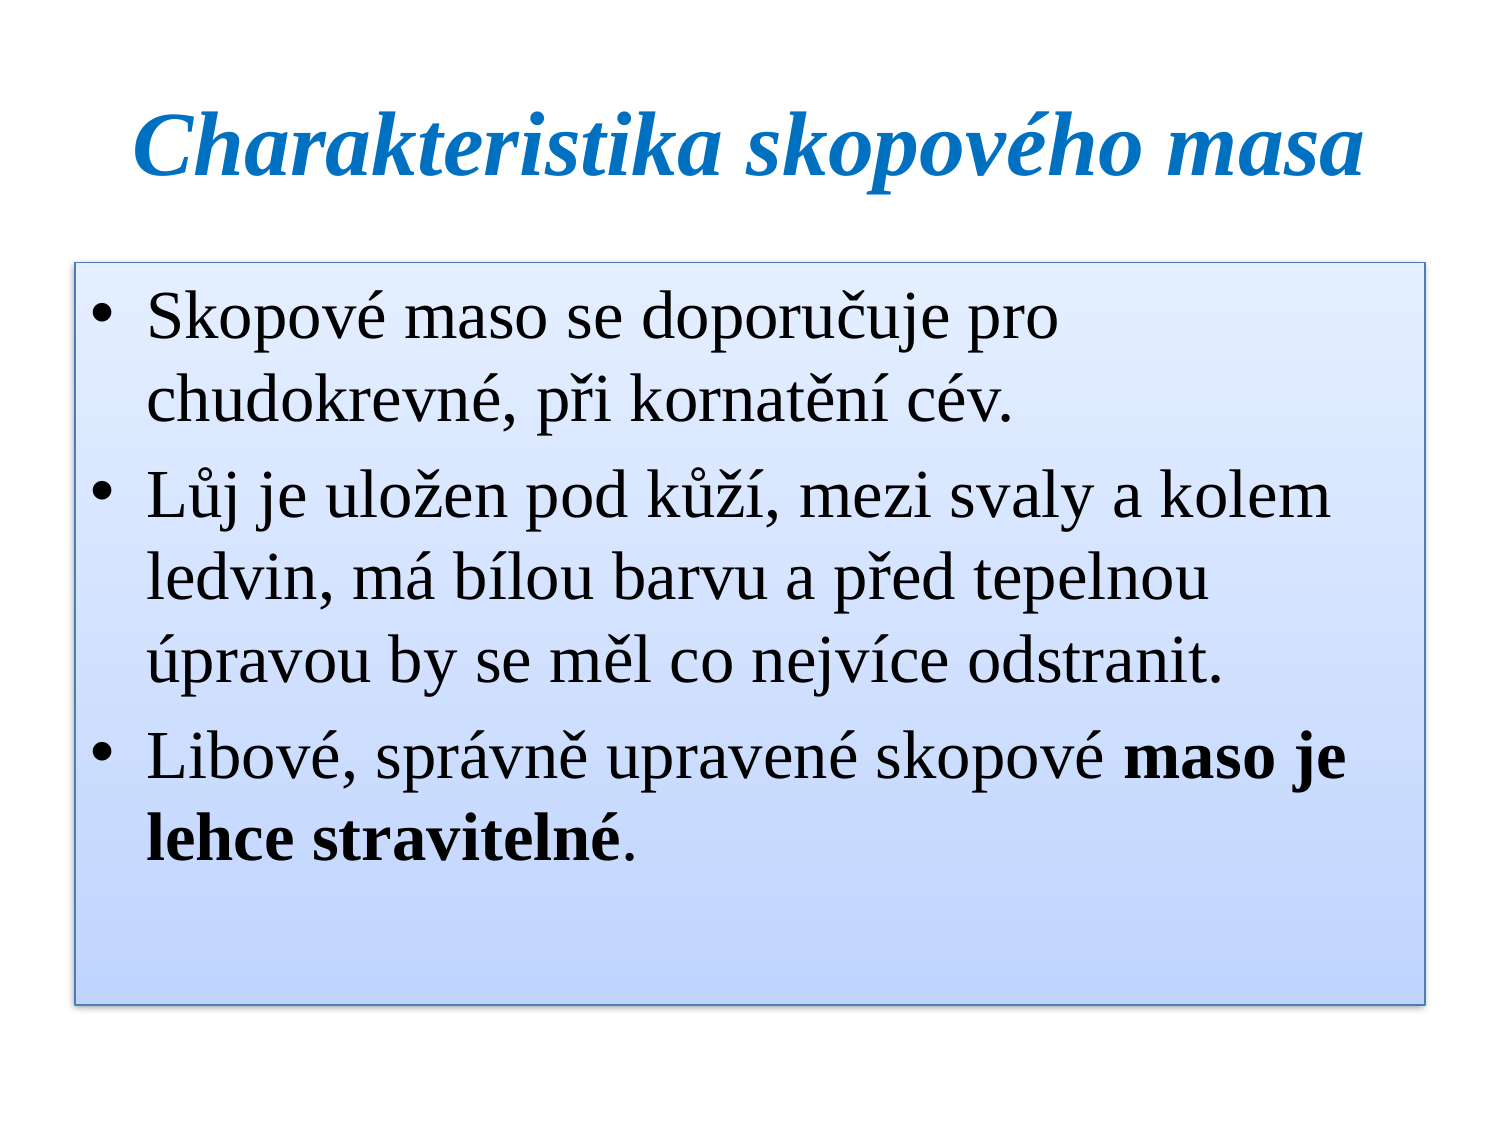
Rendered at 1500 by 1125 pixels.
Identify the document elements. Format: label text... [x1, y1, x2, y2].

title Charakteristika skopového masa [75, 45, 1425, 233]
list Skopové maso se doporučuje pro chudokrevné, při kornatění cév. Lůj je uložen pod kůží, mezi svaly a kolem ledvin, má bílou barvu a před tepelnou úpravou by se měl co nejvíce odstranit. Libové, správně upravené skopové maso je lehce stravitelné. [74, 262, 1426, 1006]
